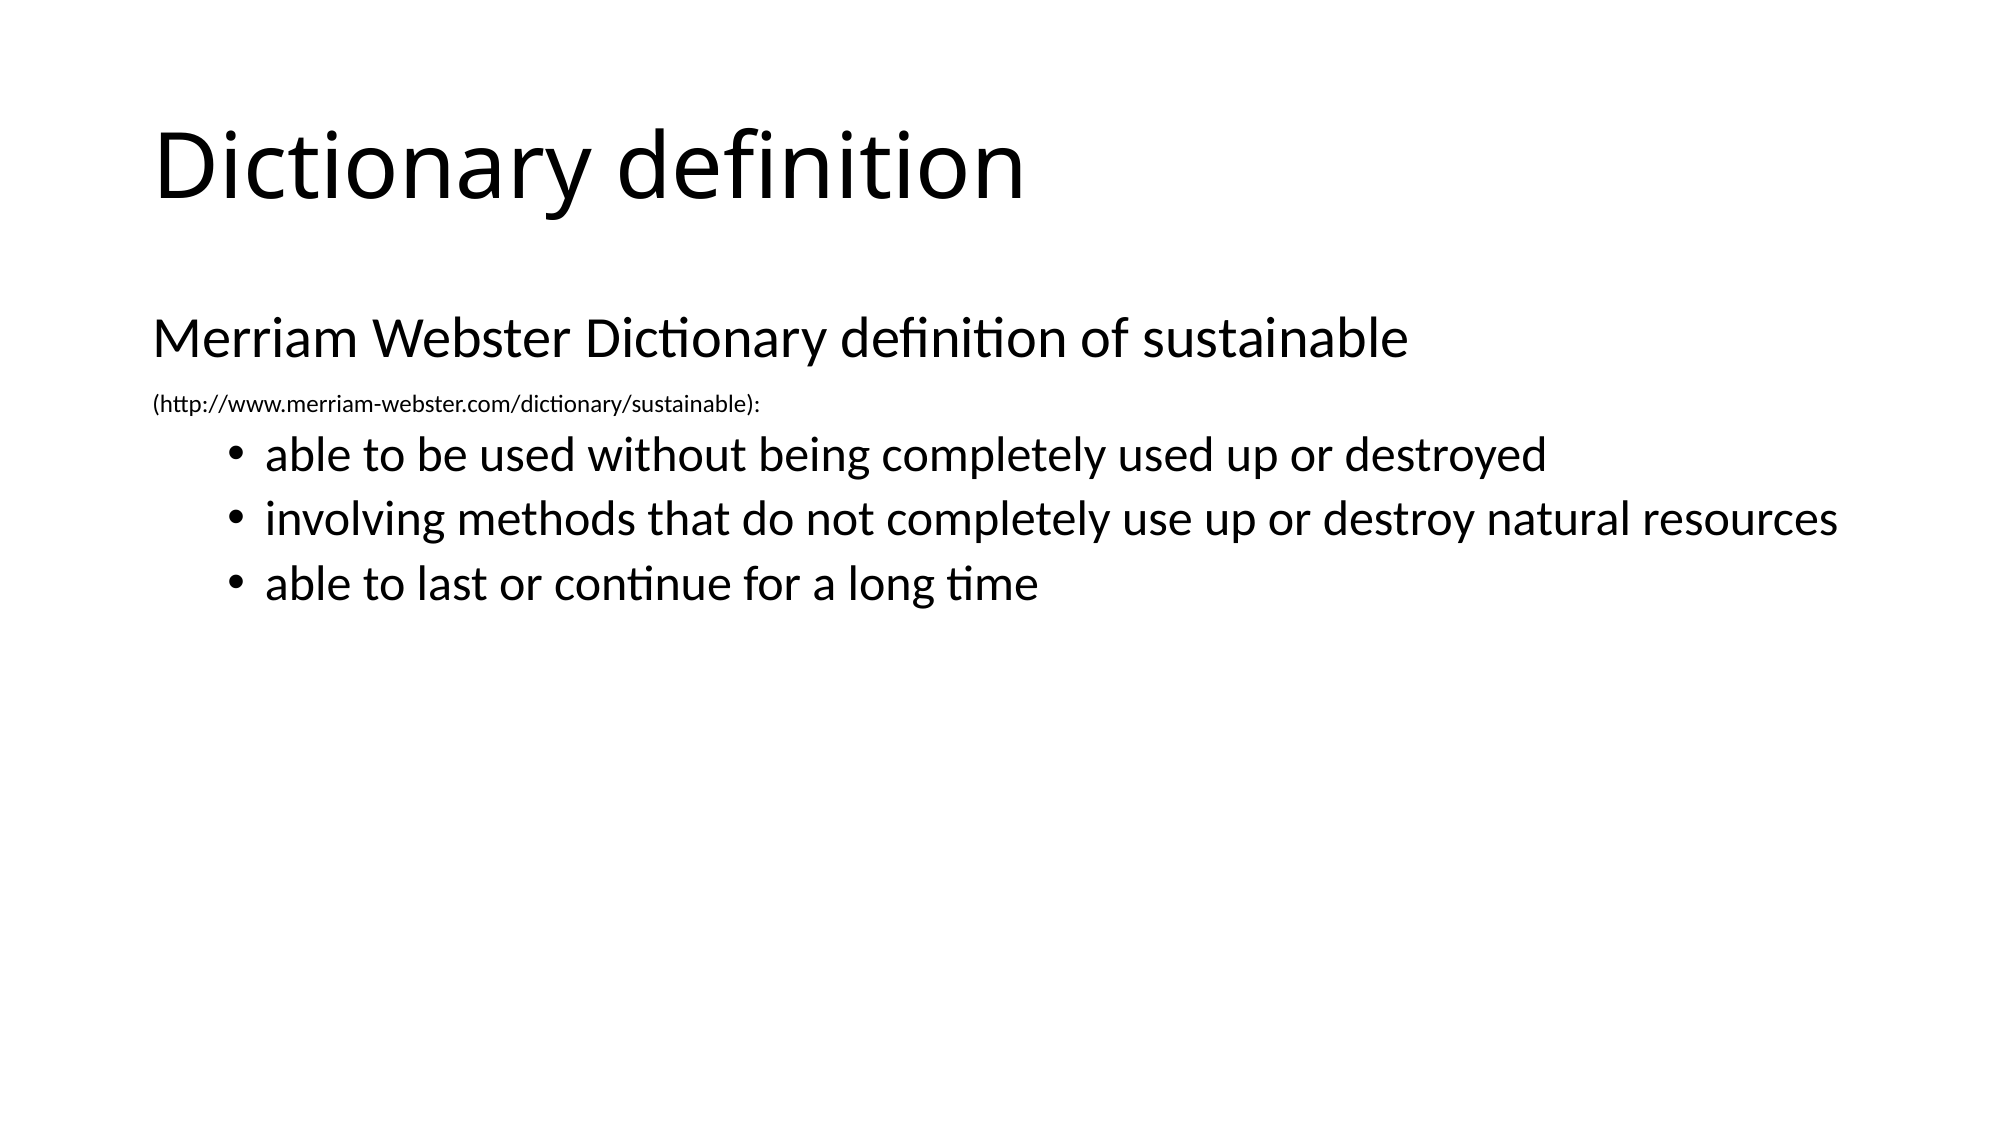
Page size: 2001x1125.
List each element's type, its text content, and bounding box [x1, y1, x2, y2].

title Dictionary definition [137, 59, 1863, 278]
list Merriam Webster Dictionary definition of sustainable (http://www.merriam-webster.com/dictionary/sustainable): able to be used without being completely used up or destroyed involving methods that do not completely use up or destroy natural resources able to last or continue for a long time [137, 299, 1863, 1014]
